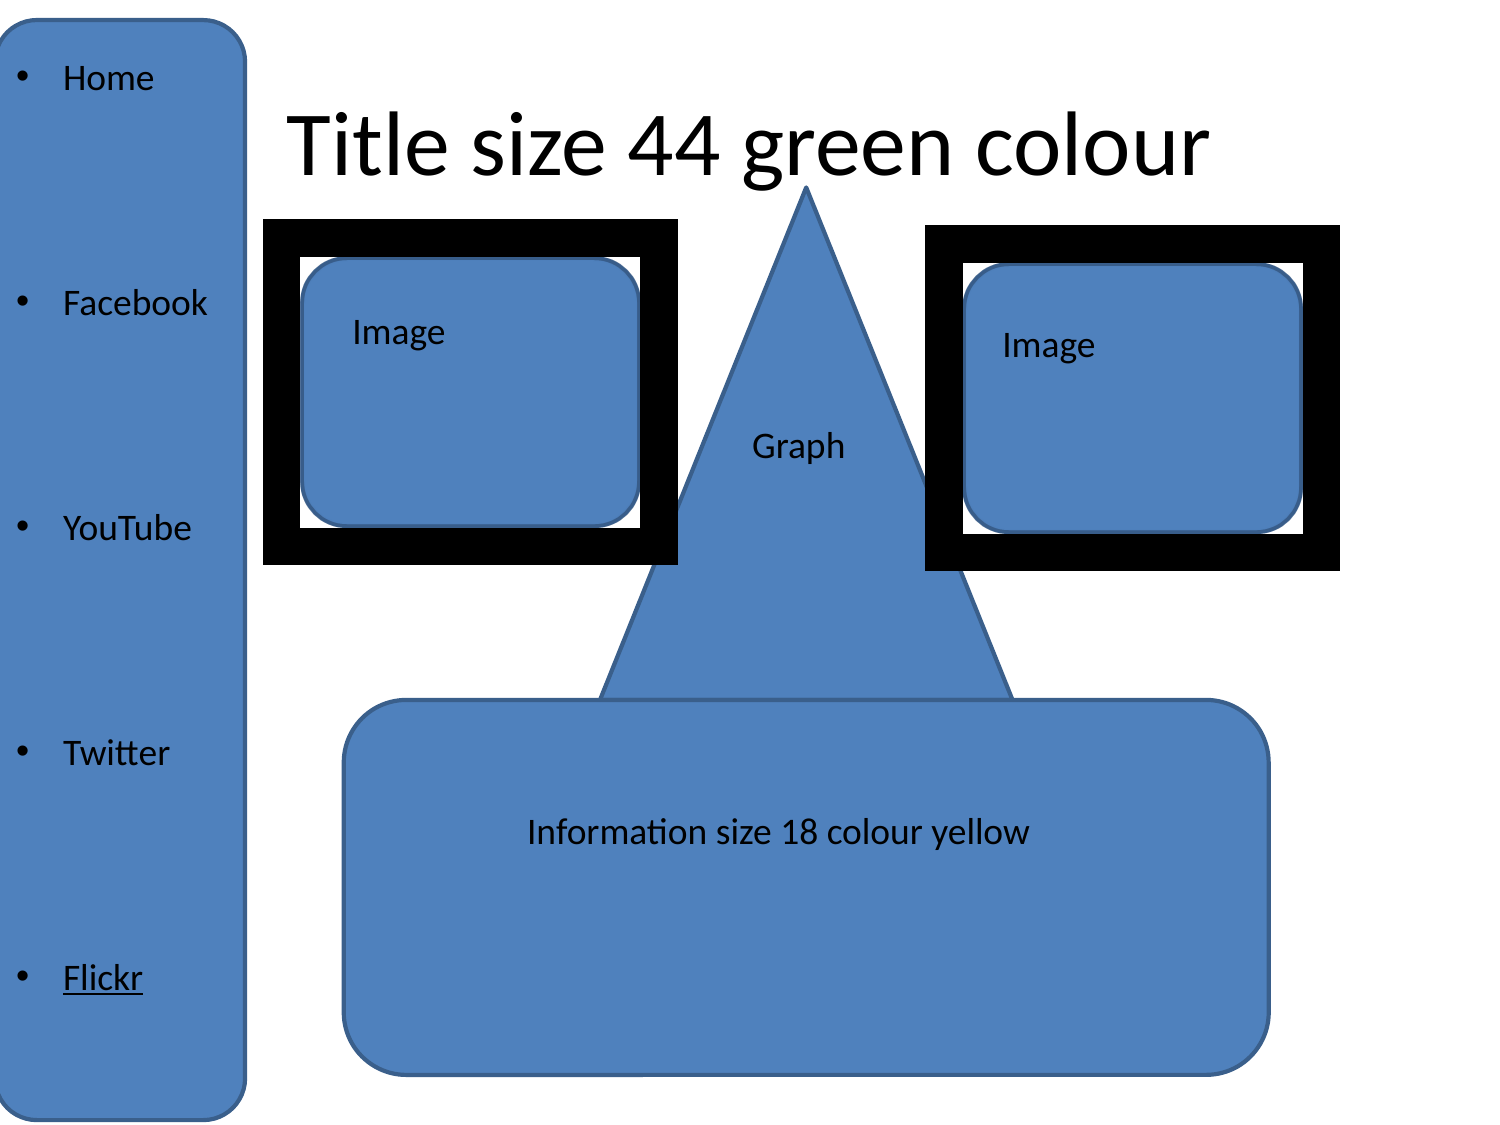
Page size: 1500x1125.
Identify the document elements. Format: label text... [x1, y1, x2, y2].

text_box Home Facebook YouTube Twitter Flickr [1, 45, 264, 1006]
text_box [0, 17, 248, 1123]
picture [299, 256, 641, 529]
text_box Information size 18 colour yellow [512, 799, 1050, 860]
text_box [341, 697, 1271, 1078]
text_box Graph [737, 413, 875, 474]
picture [962, 262, 1303, 535]
title Title size 44 green colour [264, 45, 1425, 233]
text_box [598, 185, 1014, 697]
